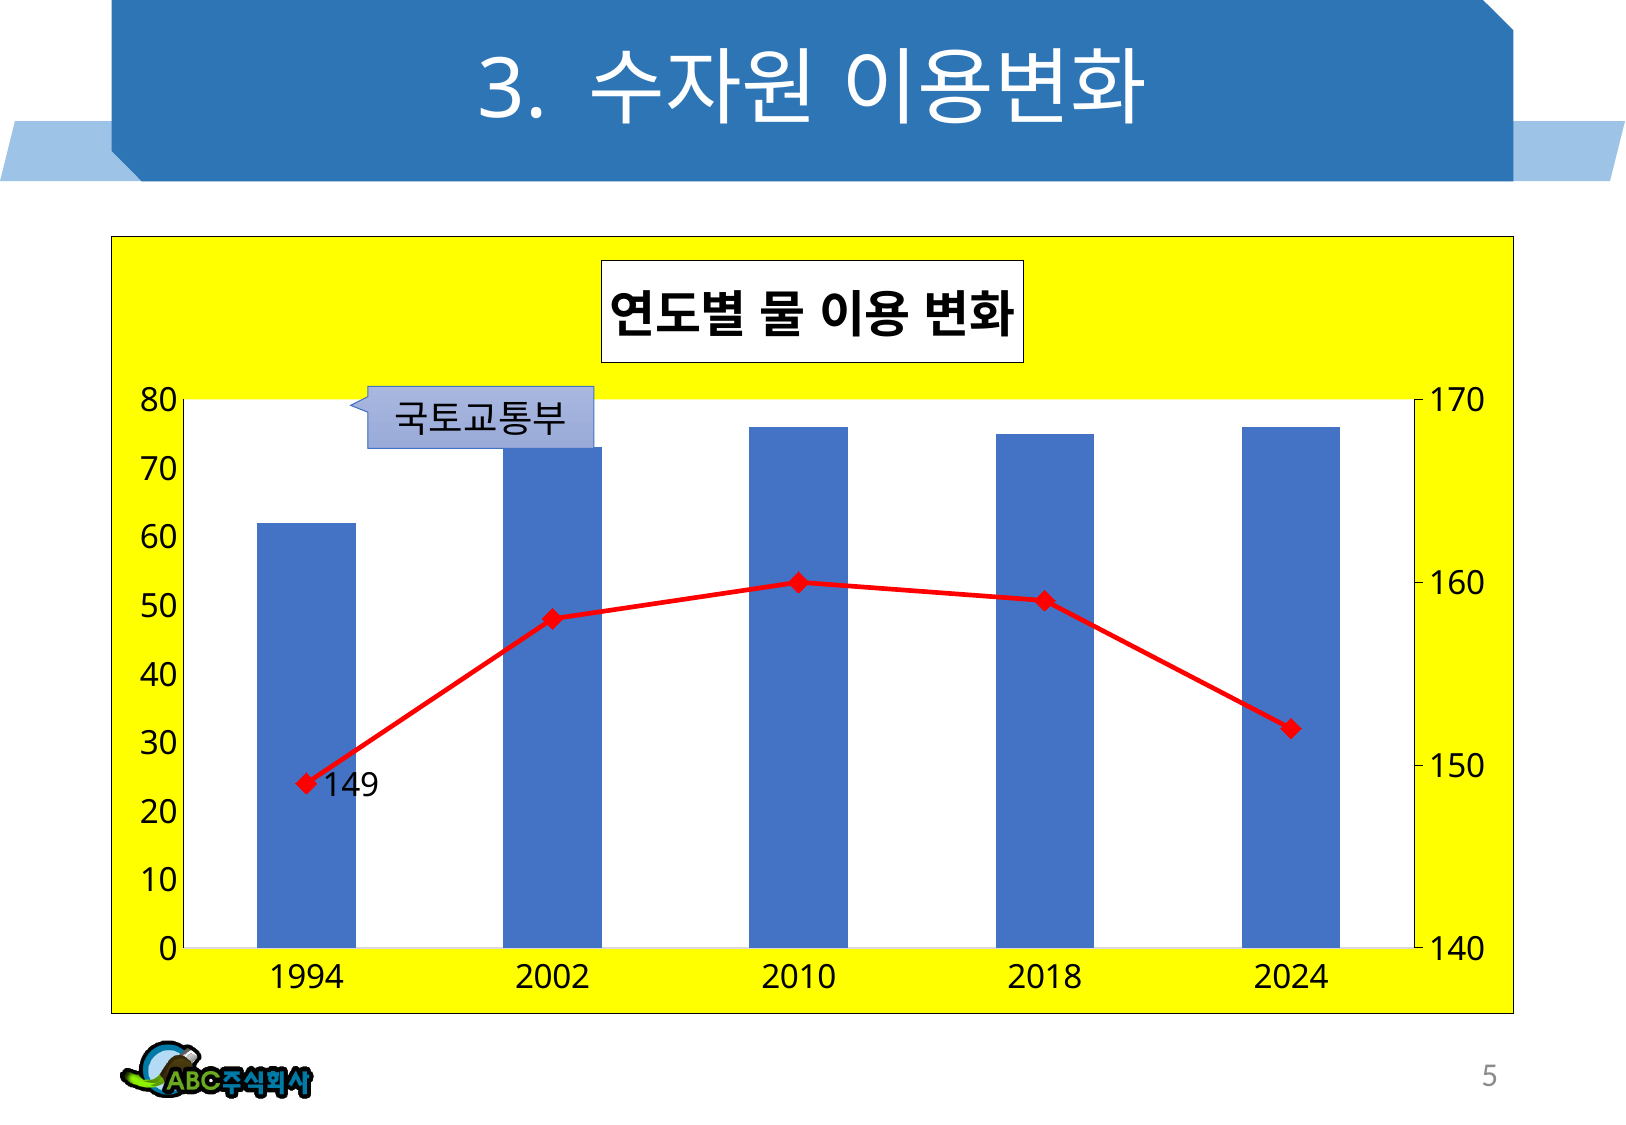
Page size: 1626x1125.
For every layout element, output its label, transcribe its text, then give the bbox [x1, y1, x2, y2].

picture [111, 1034, 319, 1103]
slide_number 5 [1147, 1042, 1514, 1103]
chart [111, 236, 1514, 1014]
title 3. 수자원 이용변화 [0, 0, 1625, 182]
